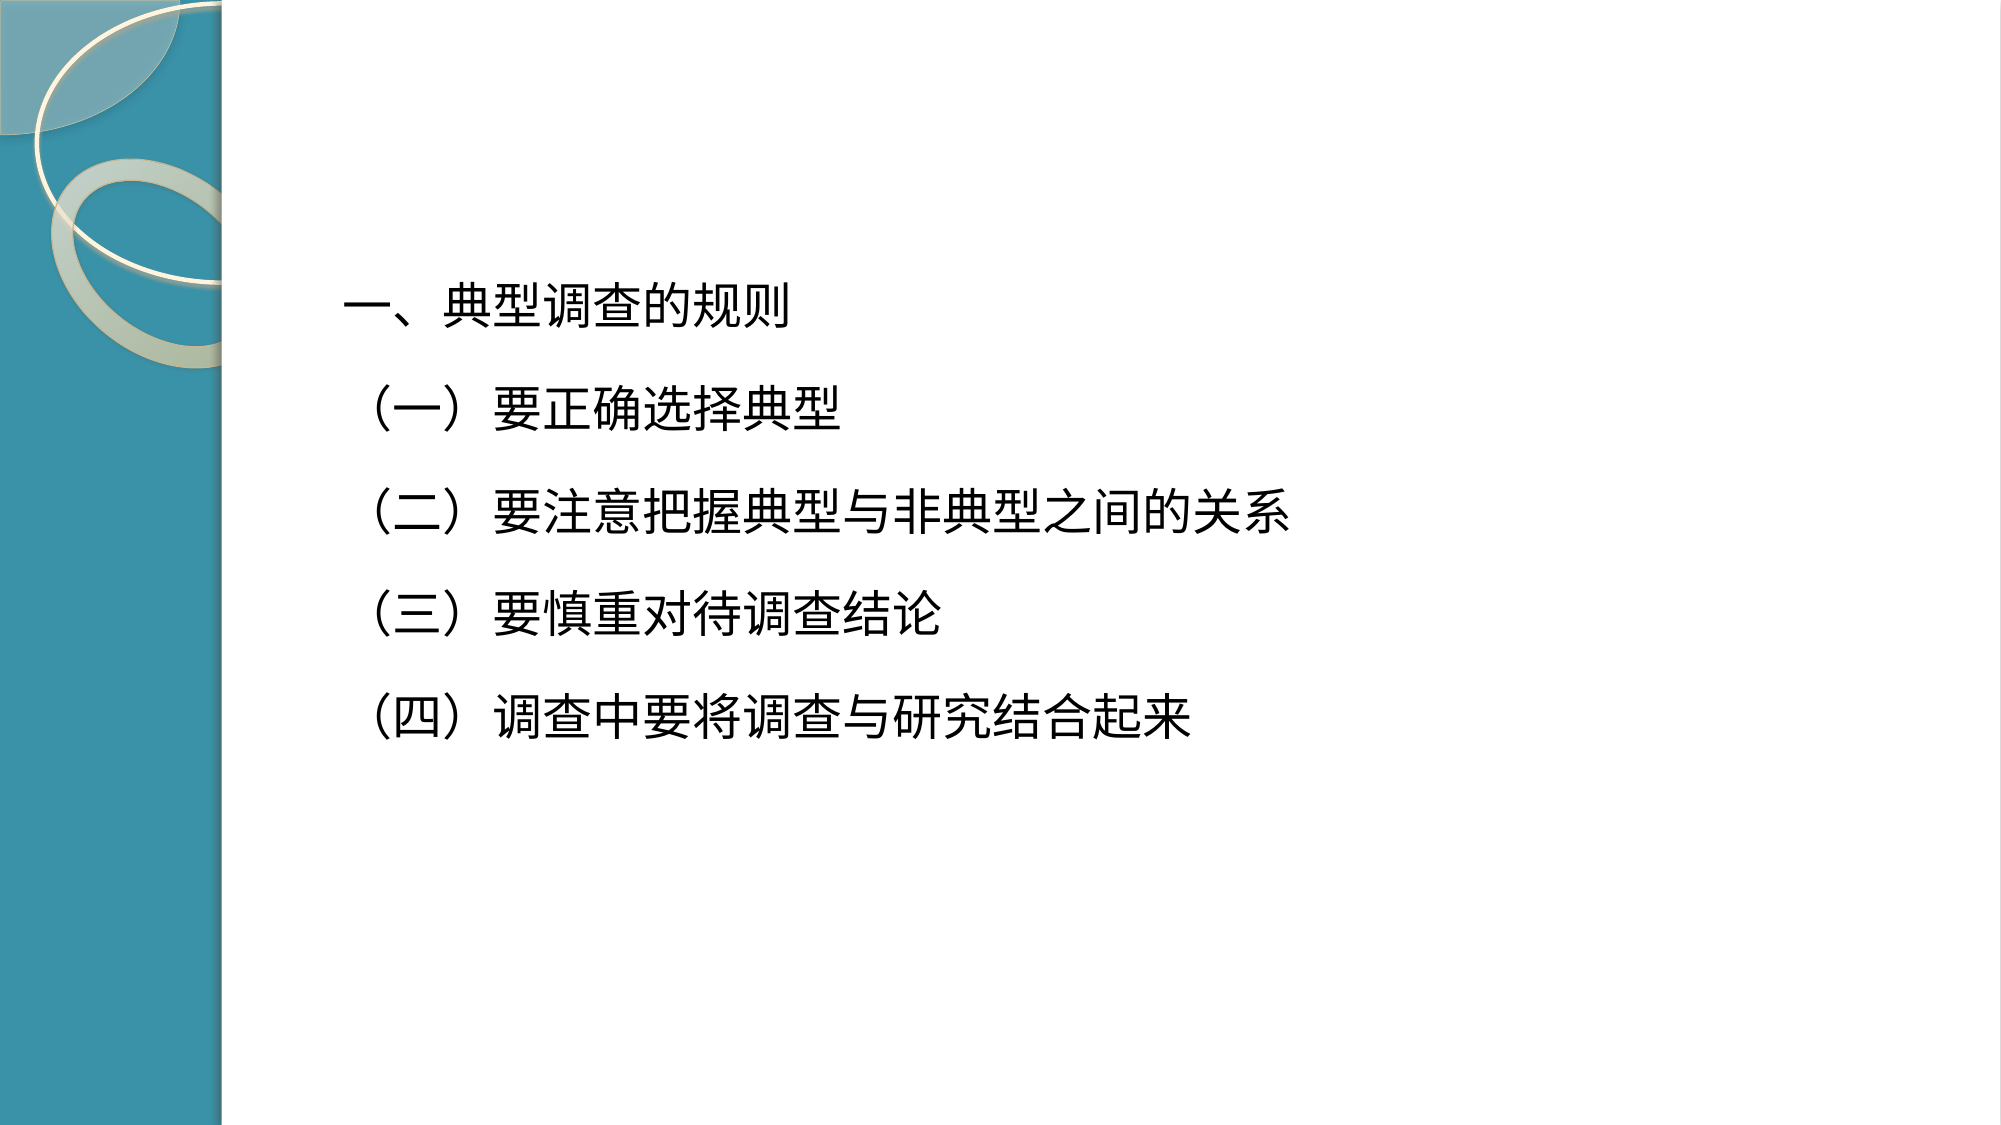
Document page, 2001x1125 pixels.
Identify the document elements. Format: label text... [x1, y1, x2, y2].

list 一、典型调查的规则 （一）要正确选择典型 （二）要注意把握典型与非典型之间的关系 （三）要慎重对待调查结论 （四）调查中要将调查与研究结合起来 [313, 237, 1954, 1025]
